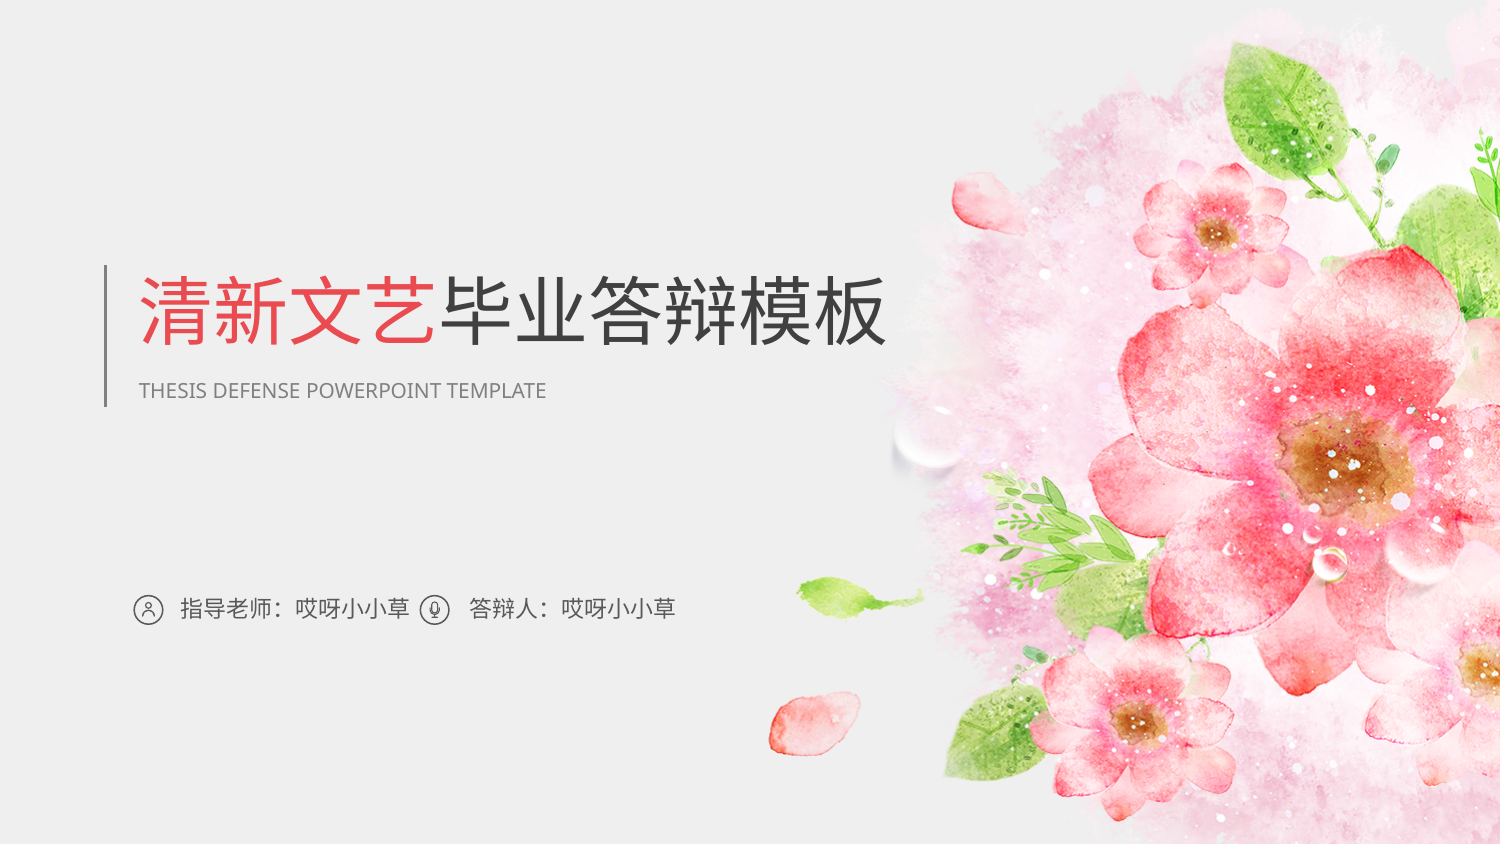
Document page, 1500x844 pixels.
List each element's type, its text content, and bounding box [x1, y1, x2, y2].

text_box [133, 595, 163, 625]
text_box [420, 595, 450, 625]
text_box 答辩人：哎呀小小草 [454, 587, 692, 630]
text_box 指导老师：哎呀小小草 [165, 587, 426, 630]
text_box 清新文艺毕业答辩模板 [123, 257, 1004, 363]
picture [0, 0, 1500, 844]
text_box THESIS DEFENSE POWERPOINT TEMPLATE [123, 370, 1004, 411]
